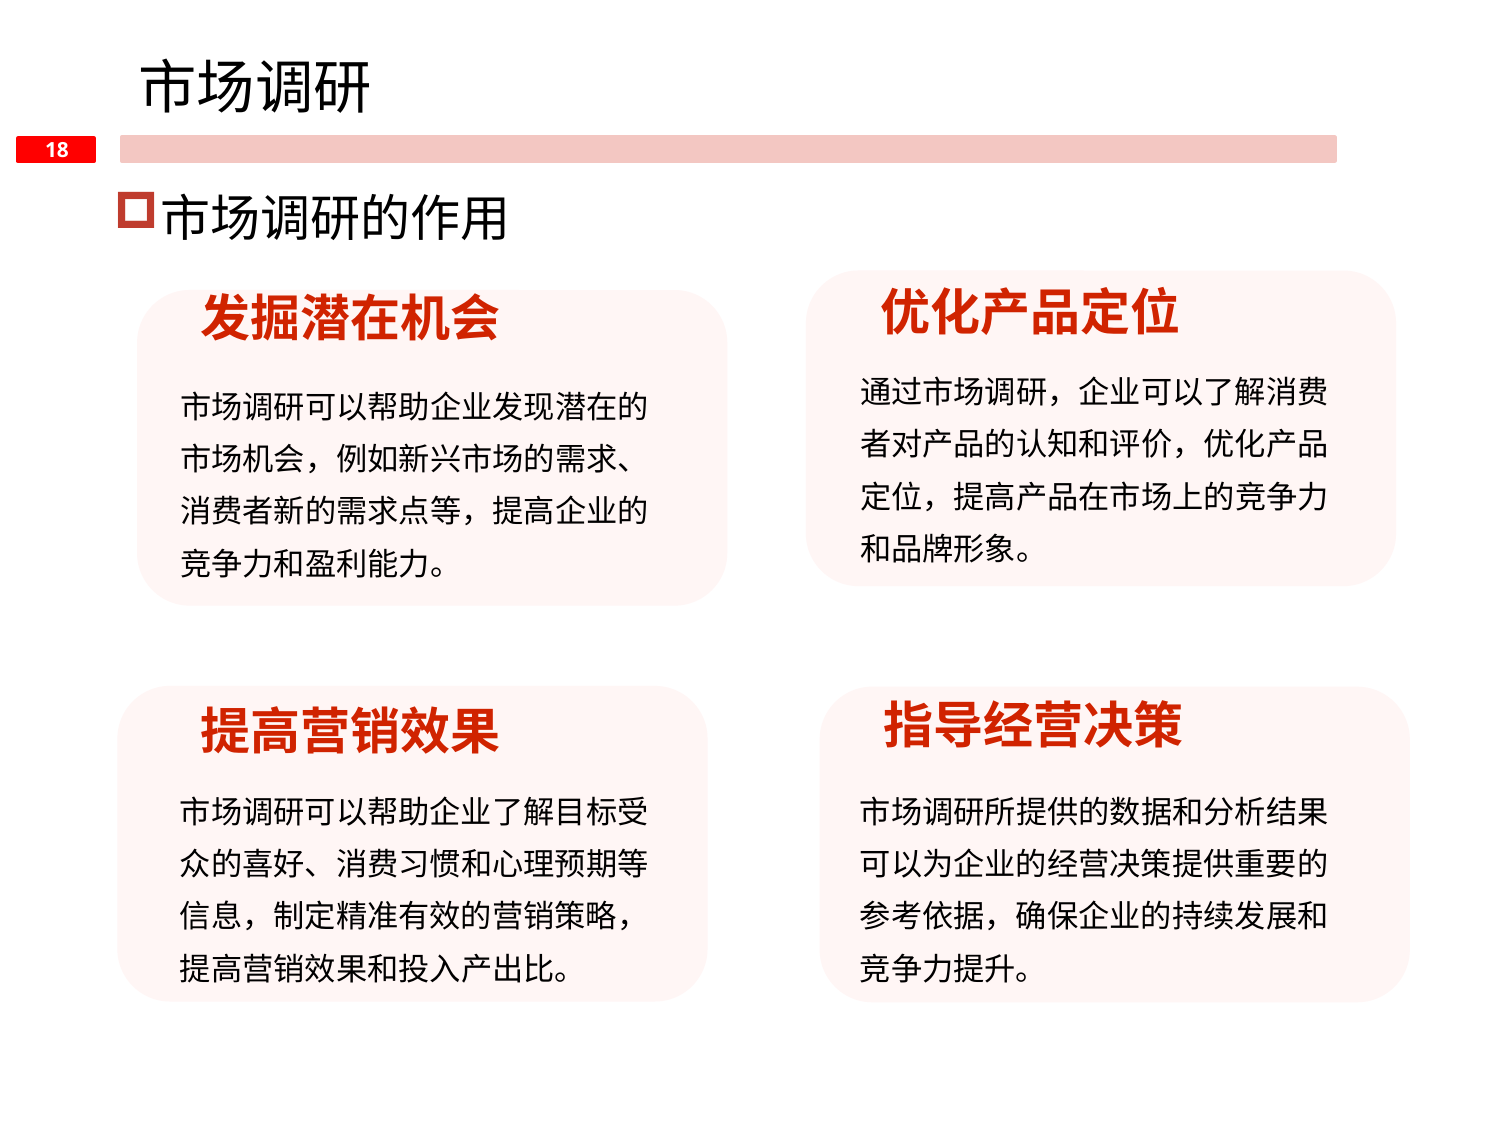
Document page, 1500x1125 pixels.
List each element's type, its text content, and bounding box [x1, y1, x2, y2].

text_box [819, 686, 1410, 1003]
text_box 提高营销效果 [180, 689, 664, 756]
text_box 市场调研的作用 [99, 179, 1084, 274]
text_box 市场调研可以帮助企业发现潜在的市场机会，例如新兴市场的需求、消费者新的需求点等，提高企业的竞争力和盈利能力。 [159, 351, 664, 526]
text_box 市场调研可以帮助企业了解目标受众的喜好、消费习惯和心理预期等信息，制定精准有效的营销策略，提高营销效果和投入产出比。 [159, 756, 664, 931]
text_box 优化产品定位 [859, 270, 1344, 337]
text_box [805, 270, 1397, 587]
text_box 通过市场调研，企业可以了解消费者对产品的认知和评价，优化产品定位，提高产品在市场上的竞争力和品牌形象。 [839, 337, 1344, 511]
text_box 发掘潜在机会 [180, 276, 664, 351]
text_box [137, 290, 728, 606]
text_box 市场调研 [123, 42, 958, 128]
text_box 指导经营决策 [862, 683, 1347, 774]
text_box [117, 685, 708, 1002]
text_box 市场调研所提供的数据和分析结果可以为企业的经营决策提供重要的参考依据，确保企业的持续发展和竞争力提升。 [839, 756, 1344, 931]
text_box [17, 129, 97, 189]
